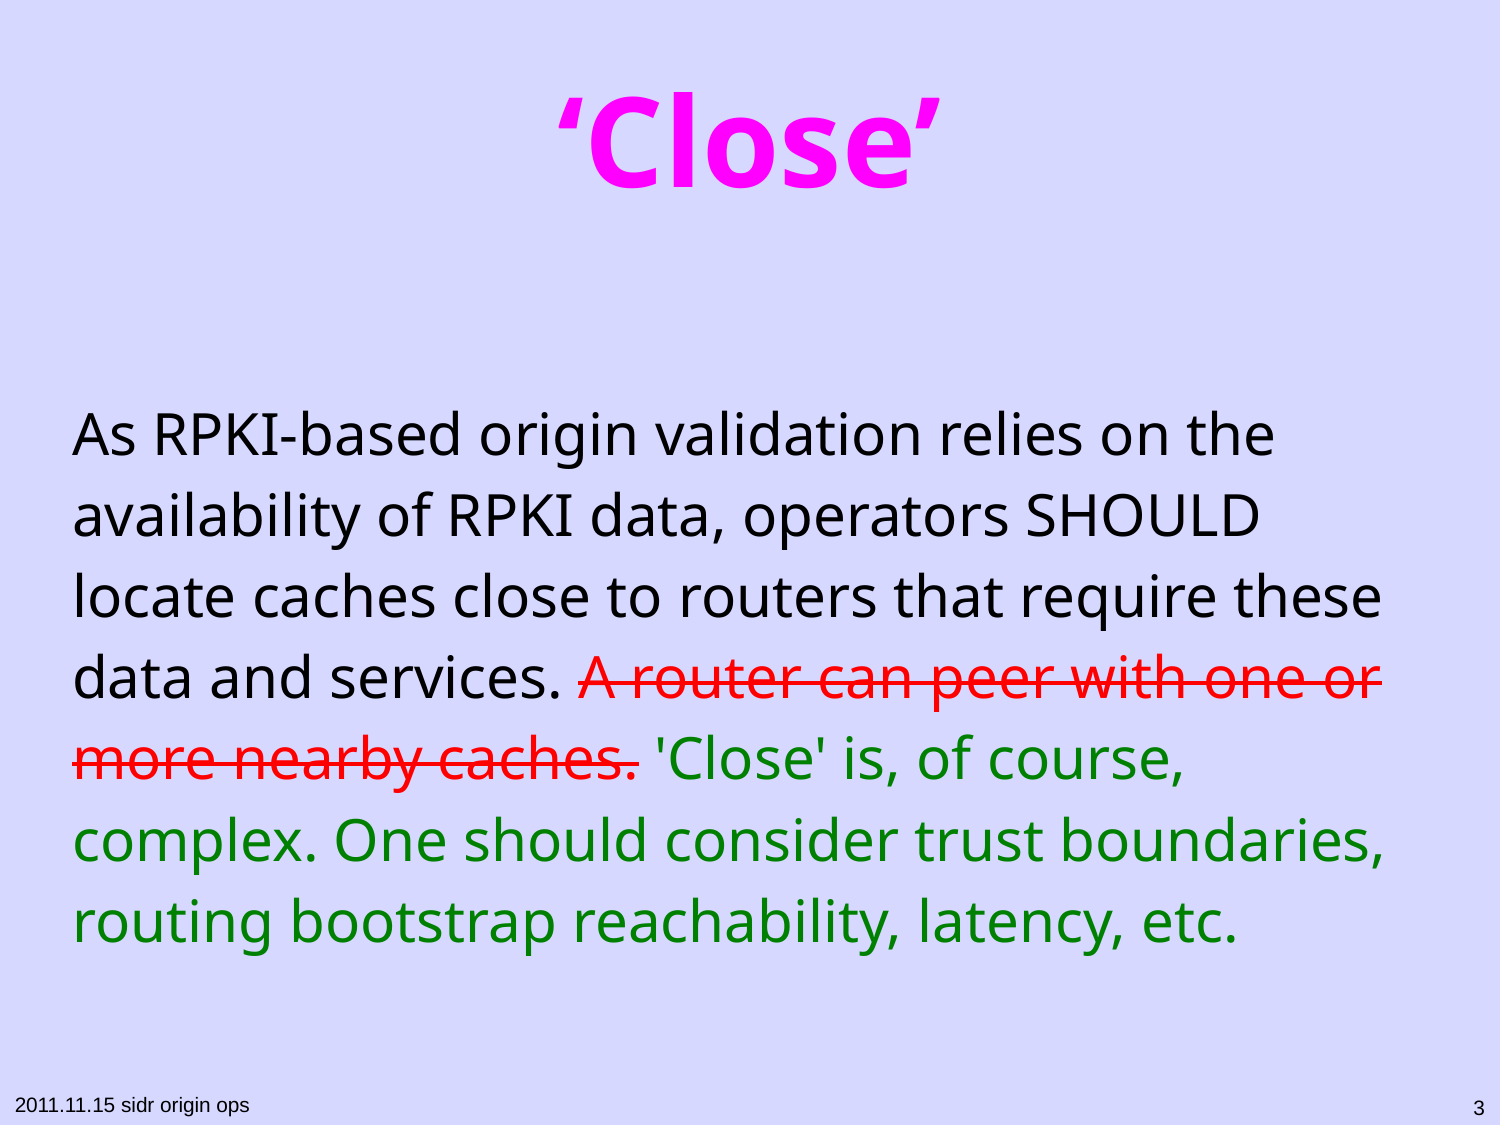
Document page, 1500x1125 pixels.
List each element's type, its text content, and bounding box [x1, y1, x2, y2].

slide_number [0, 1085, 355, 1125]
slide_number 3 [1424, 1085, 1500, 1125]
subtitle As RPKI-based origin validation relies on the availability of RPKI data, operators SHOULD locate caches close to routers that require these data and services. A router can peer with one or more nearby caches. 'Close' is, of course, complex. One should consider trust boundaries, routing bootstrap reachability, latency, etc. [71, 385, 1436, 1073]
title ‘Close’ [112, 4, 1388, 247]
